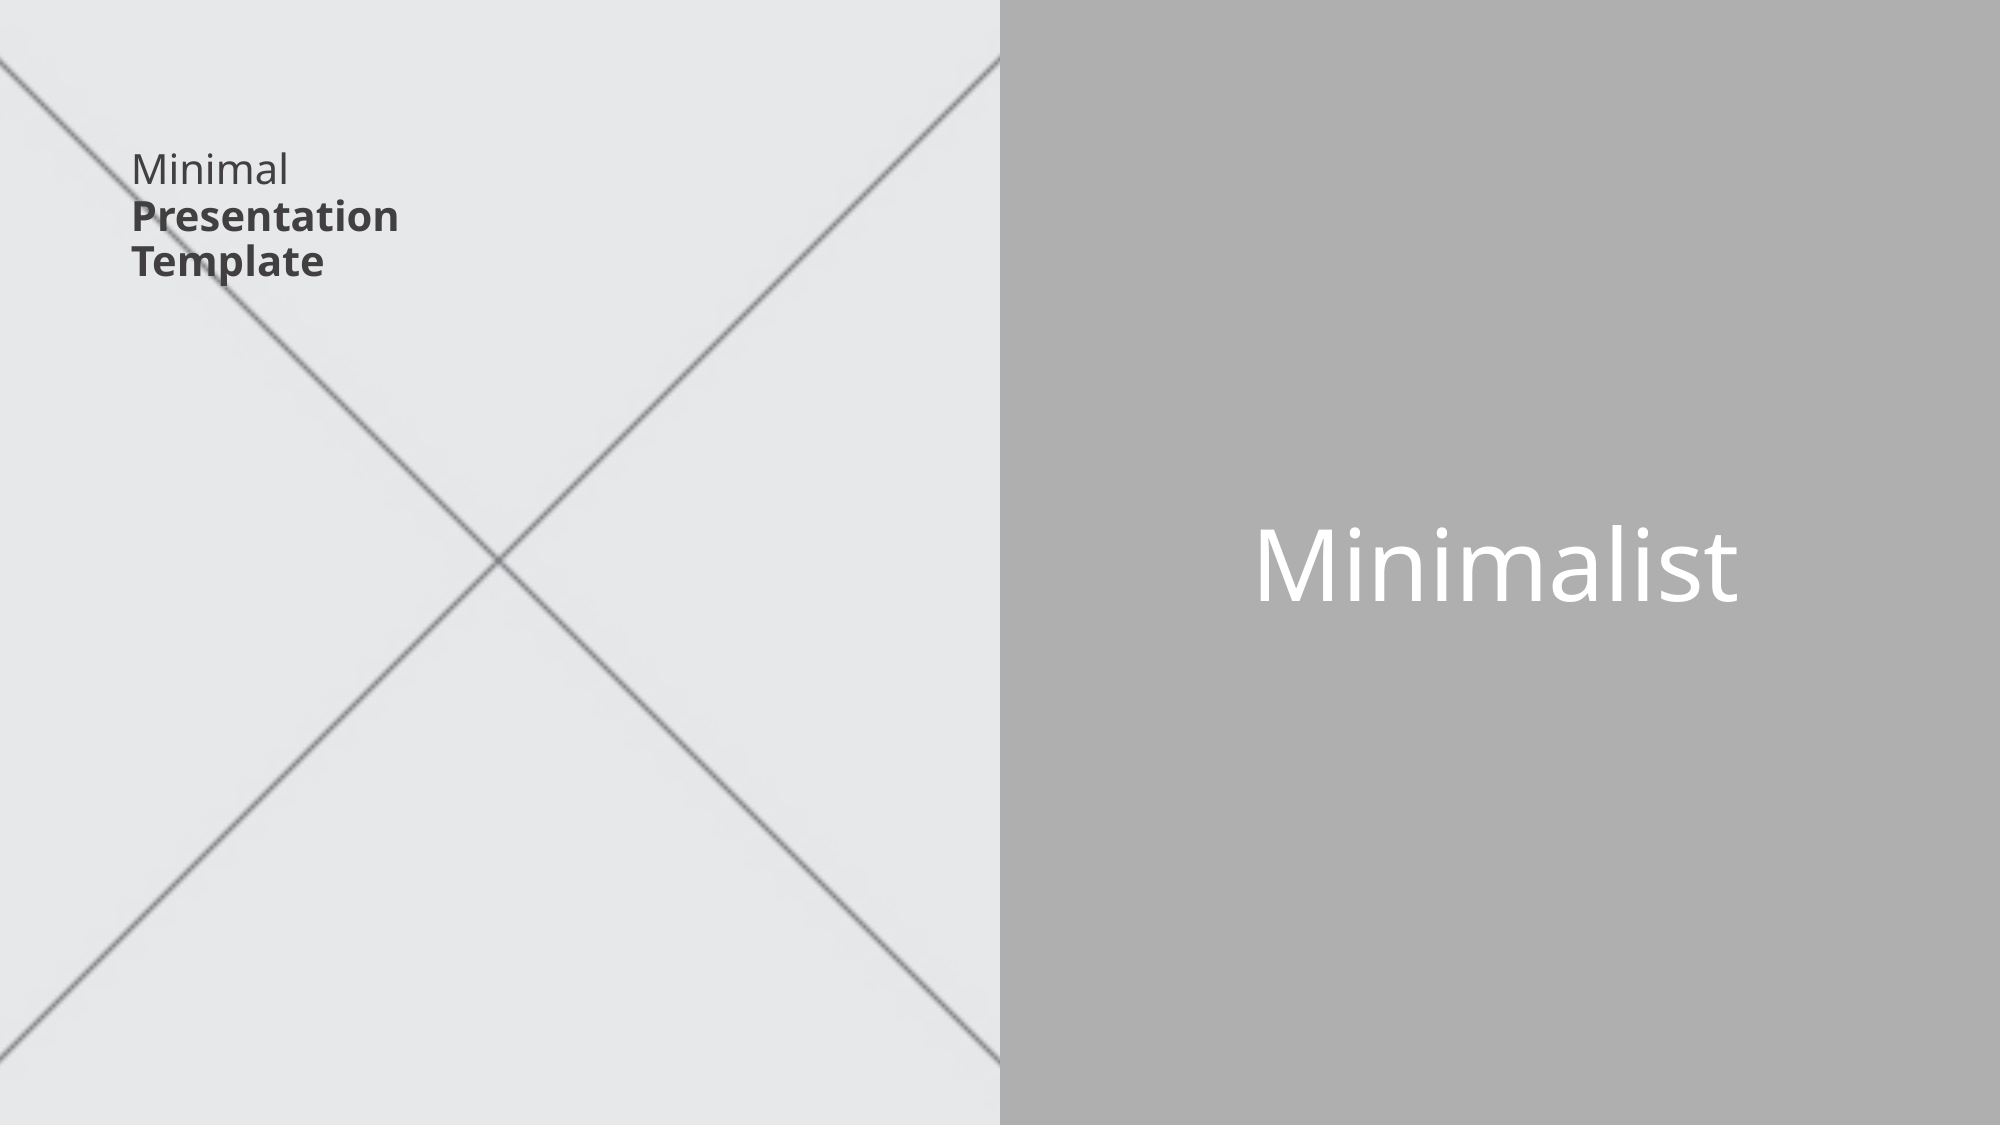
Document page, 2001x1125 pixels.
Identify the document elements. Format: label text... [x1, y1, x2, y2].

picture [0, 0, 1000, 1125]
text_box Minimalist [1073, 494, 1919, 629]
